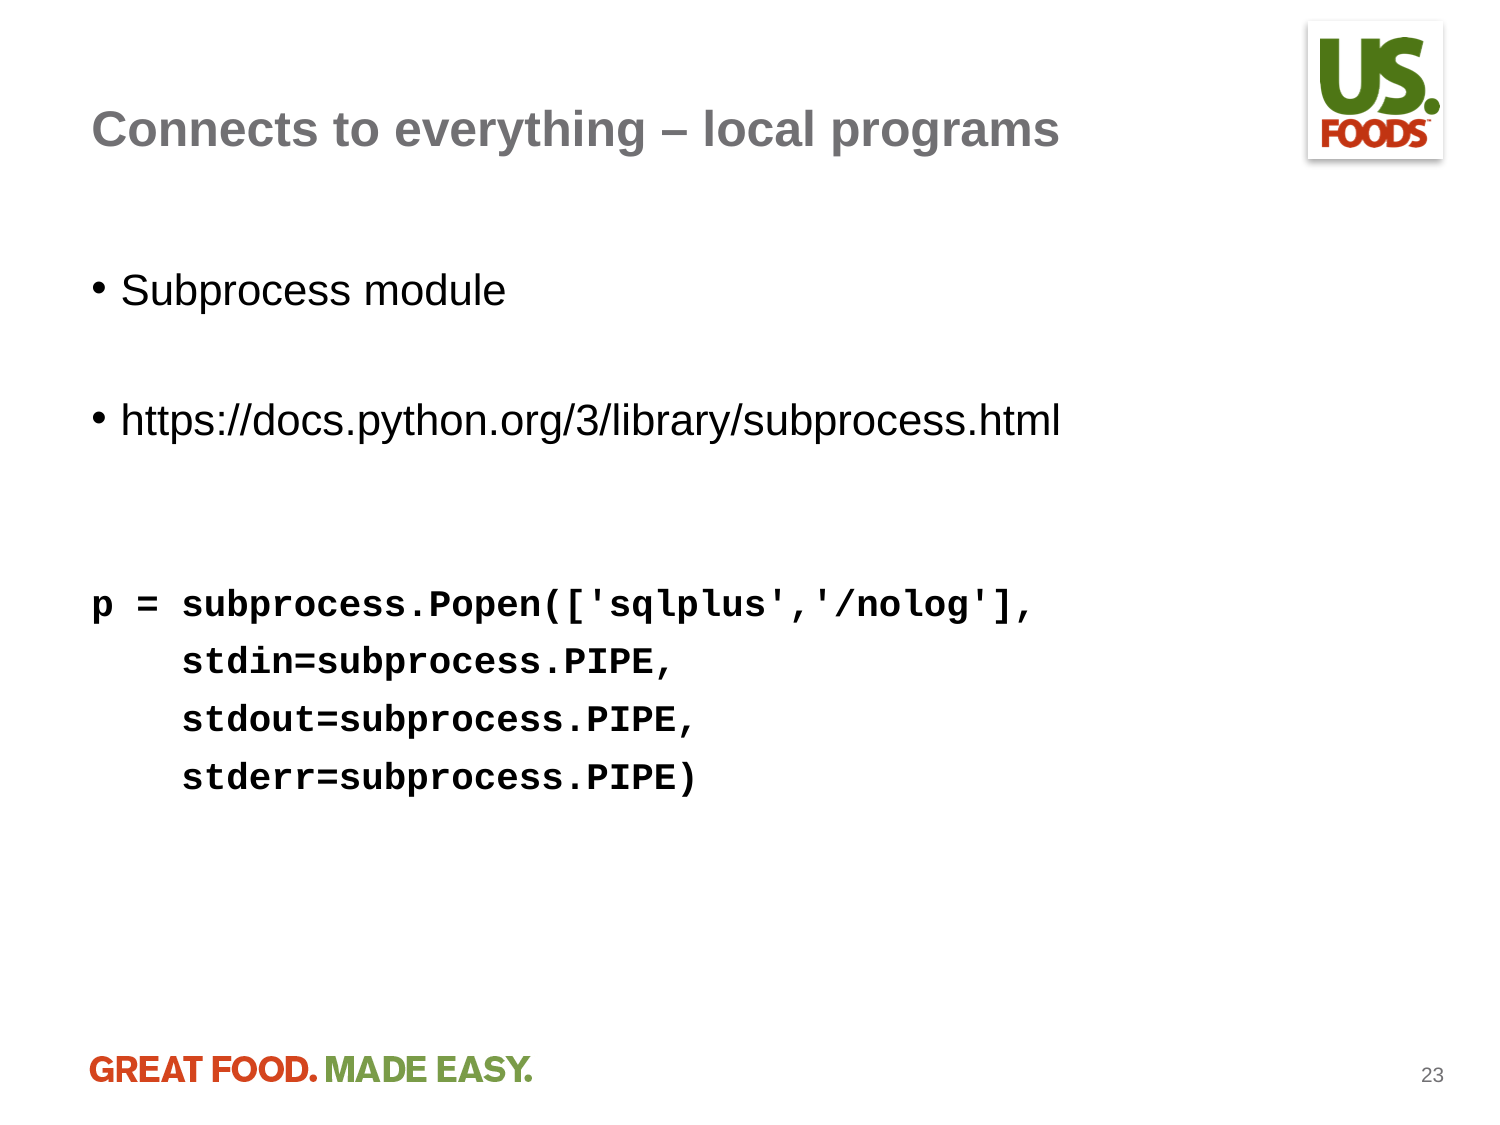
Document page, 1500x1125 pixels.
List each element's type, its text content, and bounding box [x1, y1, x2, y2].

list Subprocess module https://docs.python.org/3/library/subprocess.html p = subprocess.Popen(['sqlplus','/nolog'], stdin=subprocess.PIPE, stdout=subprocess.PIPE, stderr=subprocess.PIPE) [91, 261, 1421, 881]
picture [66, 1018, 557, 1117]
title Connects to everything – local programs [91, 16, 1277, 157]
picture [1320, 37, 1440, 148]
